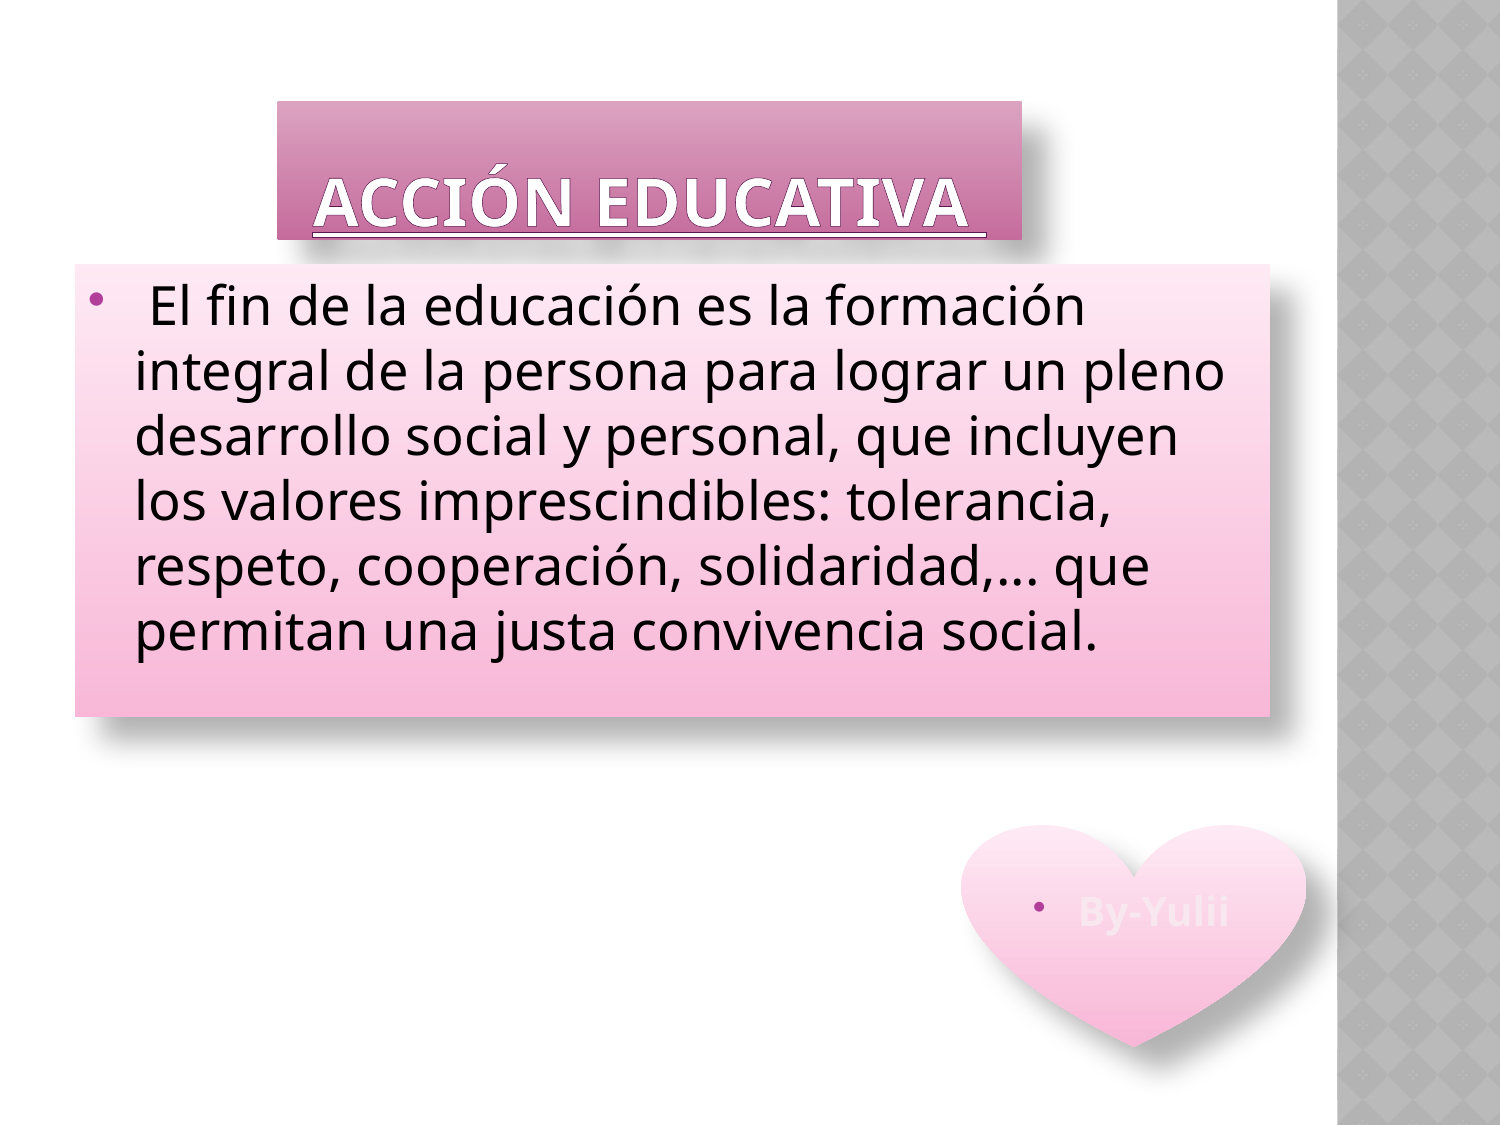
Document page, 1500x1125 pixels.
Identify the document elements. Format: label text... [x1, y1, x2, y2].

title ACCIÓN EDUCATIVA [277, 101, 1023, 241]
list El fin de la educación es la formación integral de la persona para lograr un pleno desarrollo social y personal, que incluyen los valores imprescindibles: tolerancia, respeto, cooperación, solidaridad,... que permitan una justa convivencia social. [74, 263, 1271, 717]
text_box By-Yulii [960, 824, 1308, 1048]
